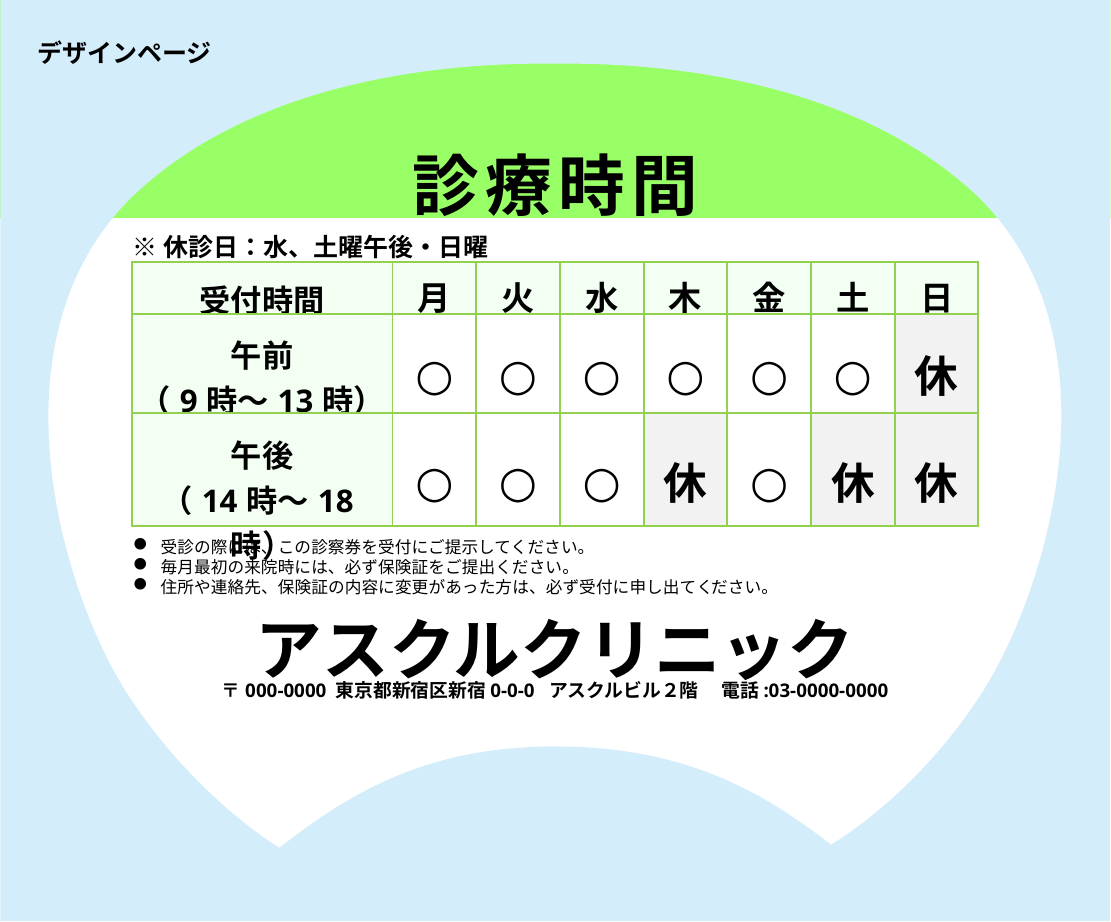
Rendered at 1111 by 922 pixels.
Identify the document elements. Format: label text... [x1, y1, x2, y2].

table_header 金 [728, 270, 810, 313]
text_box デザインページ [26, 32, 224, 74]
table_cell 午前 （9時～13時） [133, 315, 392, 412]
table_header 月 [393, 270, 475, 313]
text_box アスクルクリニック [1, 600, 1109, 696]
text_box 診療時間 [157, 135, 954, 231]
table_cell ○ [728, 315, 810, 412]
table_cell 休 [896, 414, 977, 525]
table_cell ○ [393, 414, 475, 525]
table_header 土 [812, 270, 894, 313]
table_cell ○ [393, 315, 475, 412]
table_cell 午後 （14時～18時） [133, 414, 392, 525]
table_header 火 [477, 270, 559, 313]
text_box 受診の際には、この診察券を受付にご提示してください。 毎月最初の来院時には、必ず保険証をご提出ください。 住所や連絡先、保険証の内容に変更があった方は、必ず受付に申し出てください。 [118, 529, 997, 600]
table_cell ○ [477, 315, 559, 412]
table_cell 休 [812, 414, 894, 525]
text_box ※休診日：水、土曜午後・日曜 [118, 224, 997, 270]
table_cell ○ [645, 315, 726, 412]
table_cell 休 [645, 414, 726, 525]
table_cell ○ [812, 315, 894, 412]
table_cell 休 [896, 315, 977, 412]
table_header 日 [896, 270, 977, 313]
text_box 〒000-0000 東京都新宿区新宿0-0-0 アスクルビル２階 電話:03-0000-0000 [206, 671, 904, 709]
table_header 水 [561, 270, 643, 313]
table_header 受付時間 [133, 270, 392, 313]
table_cell ○ [477, 414, 559, 525]
table_cell ○ [561, 414, 643, 525]
table_header 木 [645, 270, 726, 313]
table_cell ○ [728, 414, 810, 525]
table_cell ○ [561, 315, 643, 412]
